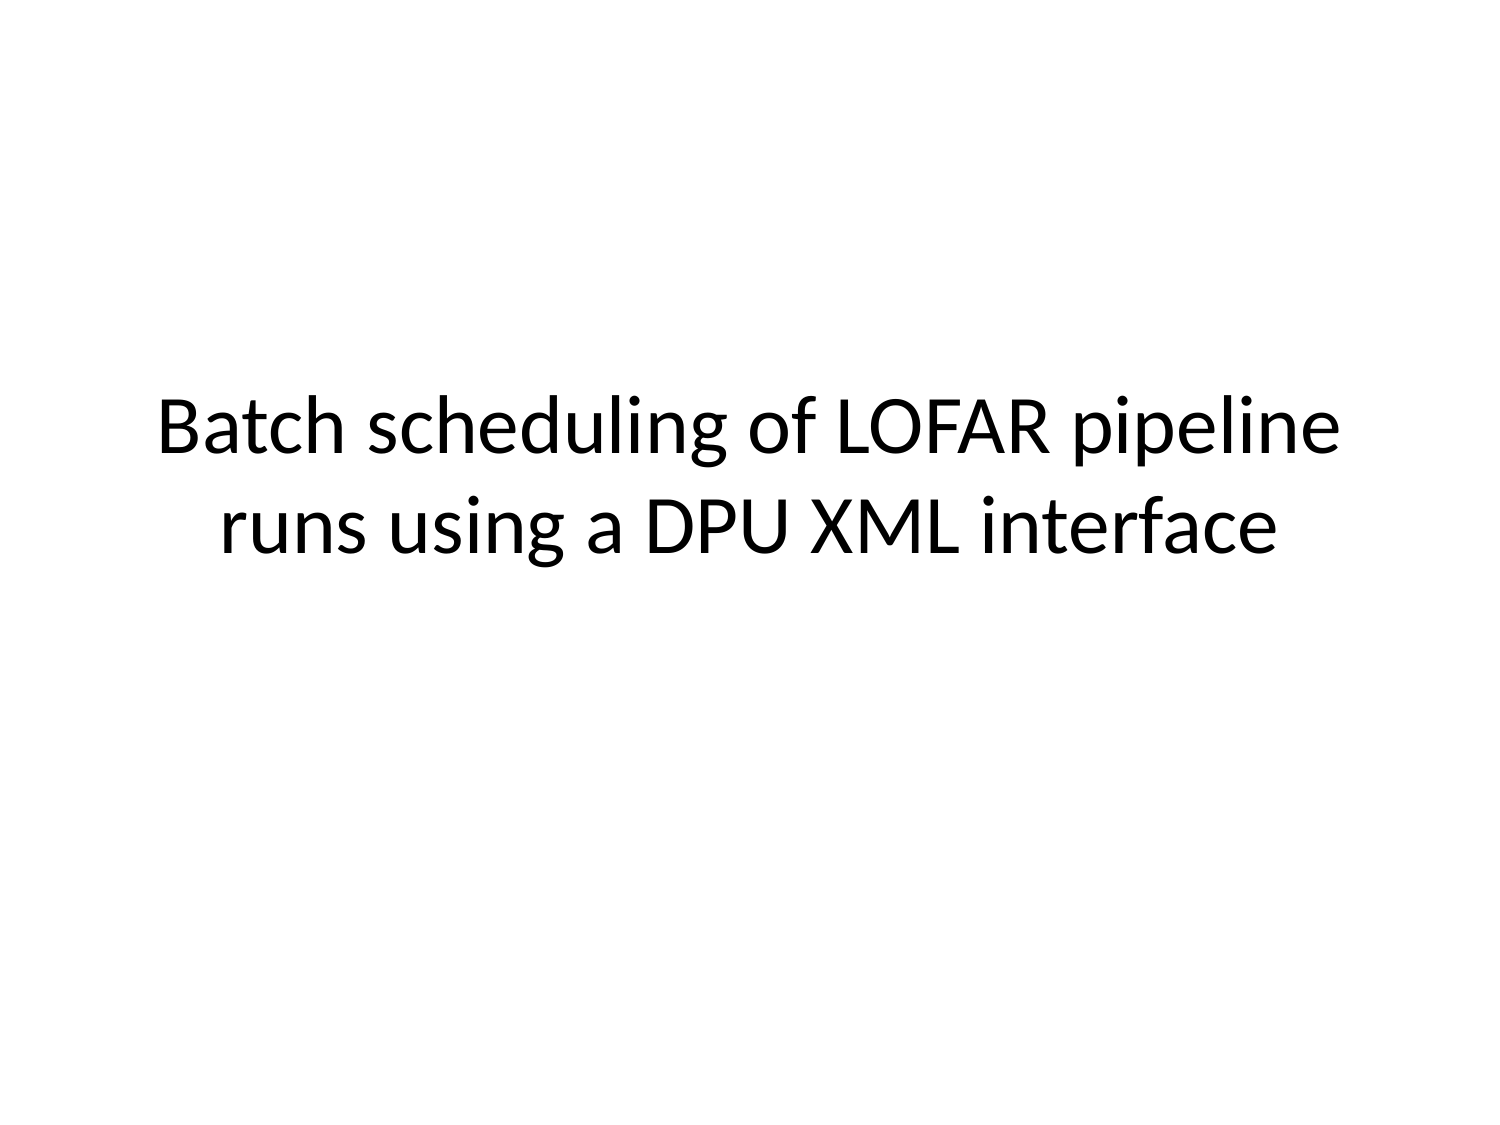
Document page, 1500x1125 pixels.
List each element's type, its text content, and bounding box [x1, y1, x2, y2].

title Batch scheduling of LOFAR pipeline runs using a DPU XML interface [112, 349, 1388, 591]
